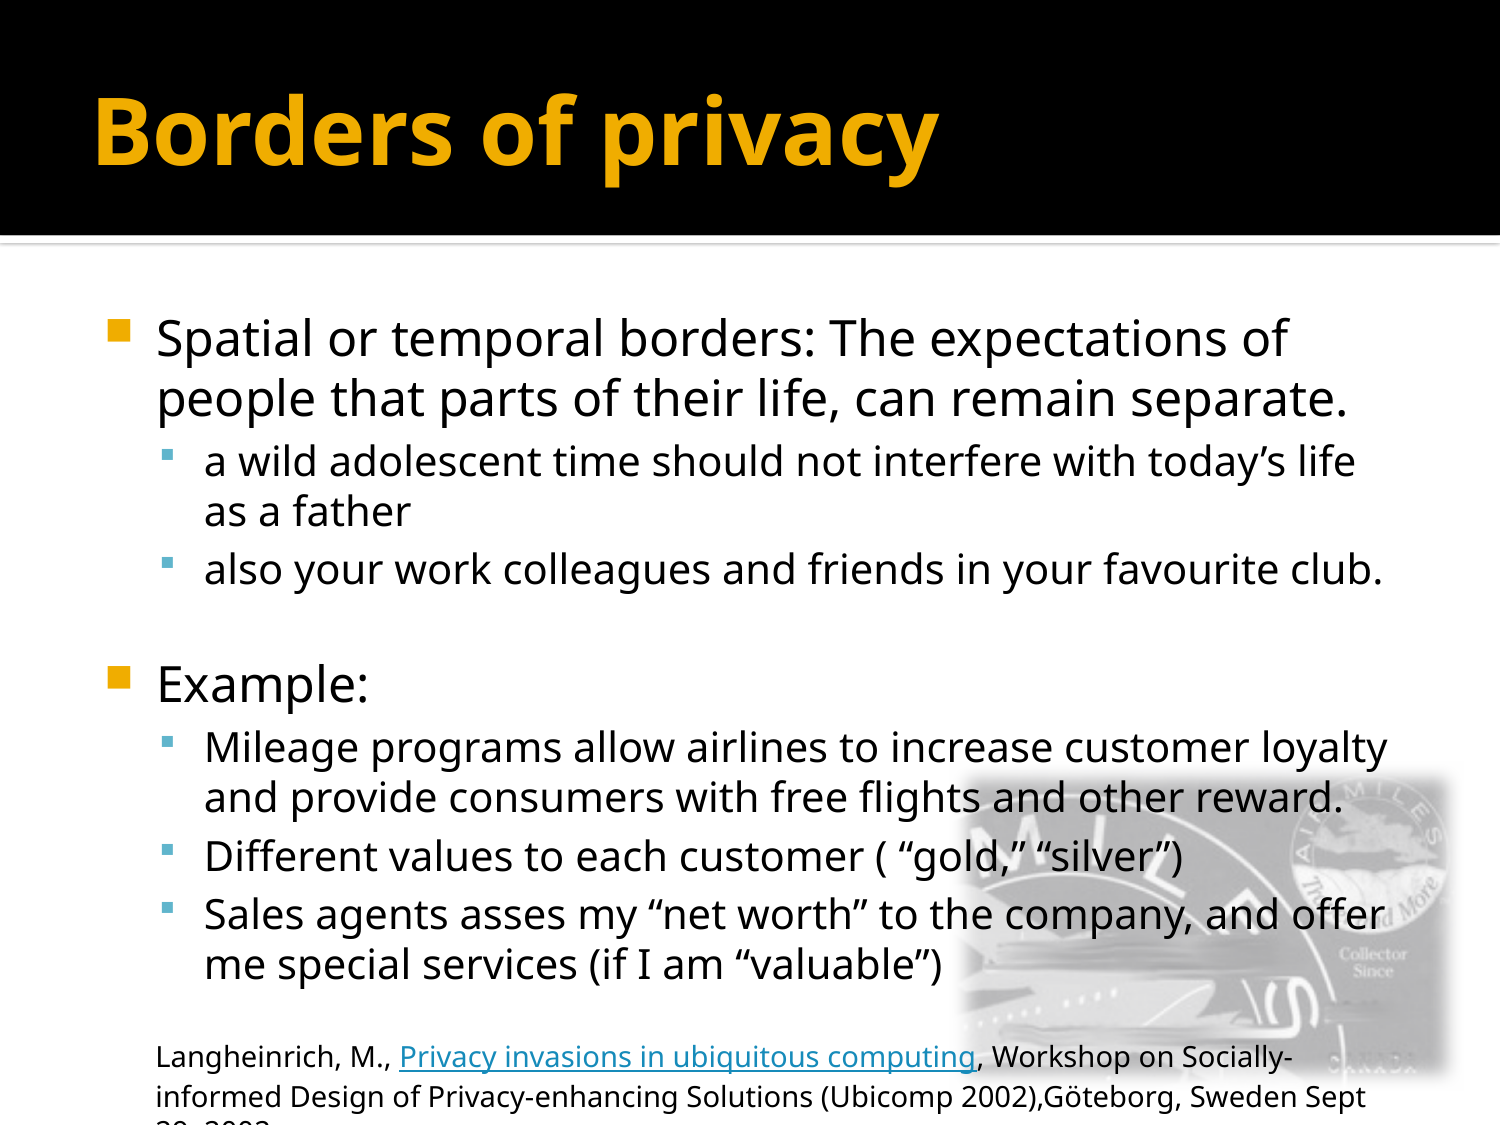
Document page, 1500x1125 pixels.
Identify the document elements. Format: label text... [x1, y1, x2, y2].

list Spatial or temporal borders: The expectations of people that parts of their life, can remain separate. a wild adolescent time should not interfere with today’s life as a father also your work colleagues and friends in your favourite club. Example: Mileage programs allow airlines to increase customer loyalty and provide consumers with free flights and other reward. Different values to each customer ( “gold,” “silver”) Sales agents asses my “net worth” to the company, and offer me special services (if I am “valuable”) [75, 291, 1425, 1050]
text_box Langheinrich, M., Privacy invasions in ubiquitous computing, Workshop on Socially-informed Design of Privacy-enhancing Solutions (Ubicomp 2002),Göteborg, Sweden Sept 29, 2002. [140, 1031, 1395, 1125]
picture [949, 761, 1465, 1092]
title Borders of privacy [75, 25, 1425, 231]
